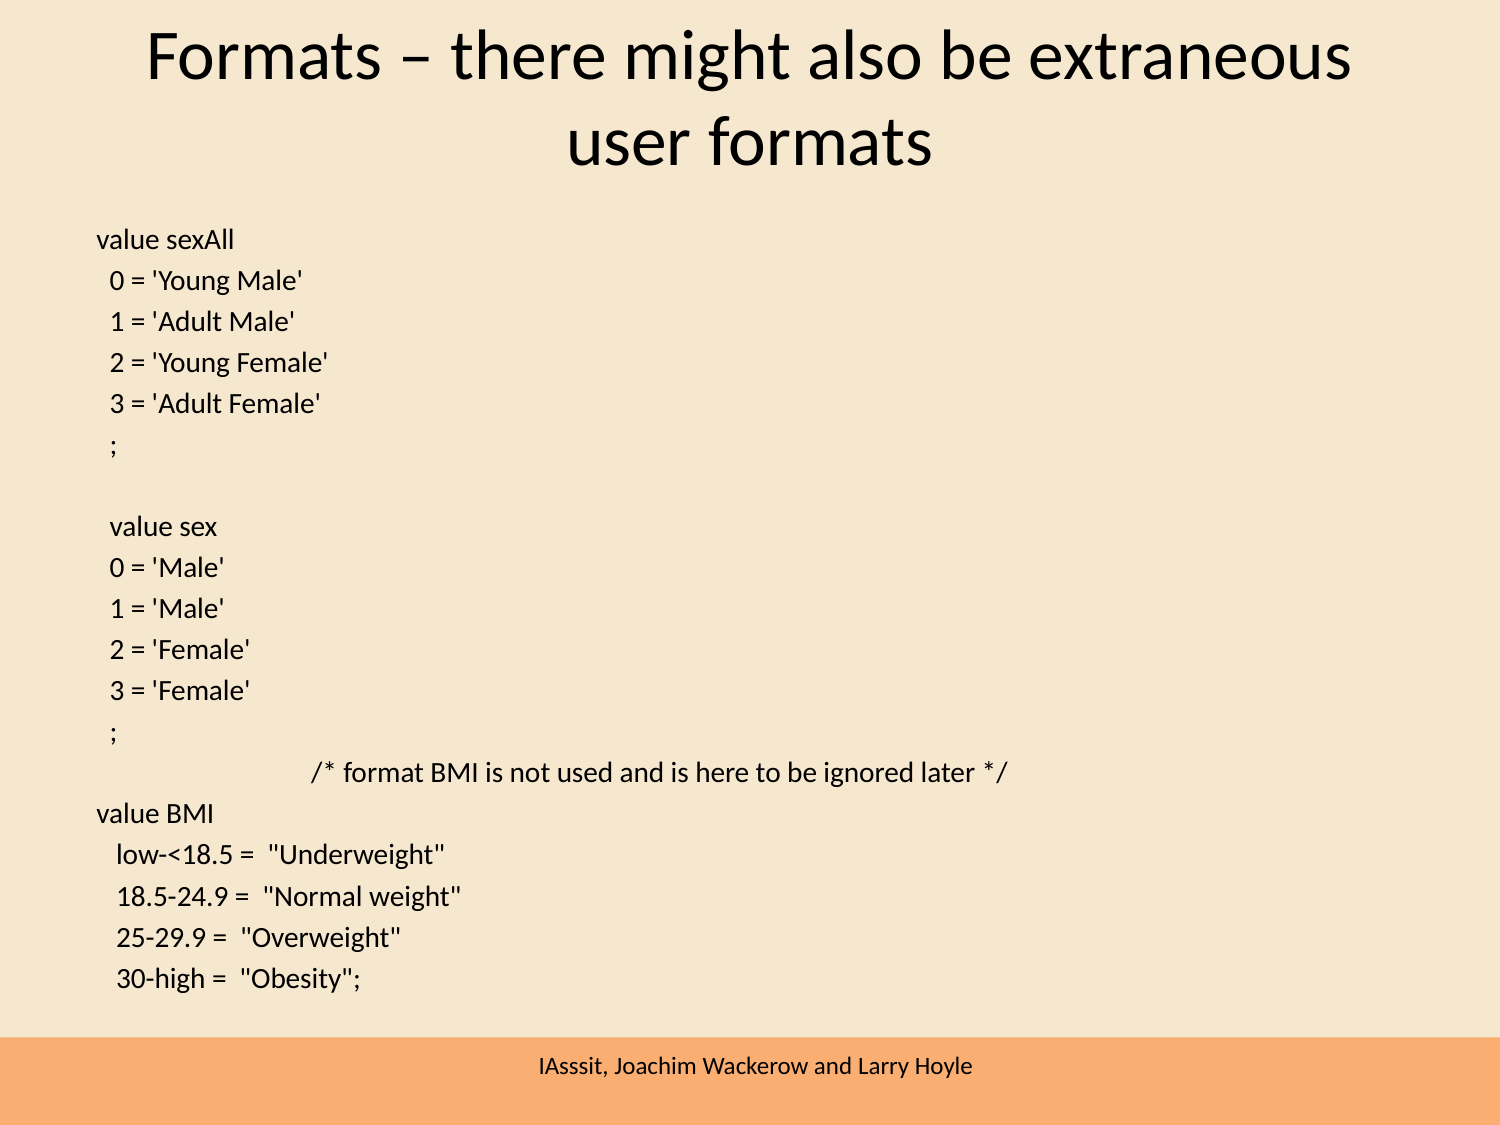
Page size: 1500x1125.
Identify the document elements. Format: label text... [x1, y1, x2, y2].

list value sexAll 0 = 'Young Male' 1 = 'Adult Male' 2 = 'Young Female' 3 = 'Adult Female' ; value sex 0 = 'Male' 1 = 'Male' 2 = 'Female' 3 = 'Female' ; /* format BMI is not used and is here to be ignored later */ value BMI low-<18.5 = "Underweight" 18.5-24.9 = "Normal weight" 25-29.9 = "Overweight" 30-high = "Obesity"; [75, 212, 1425, 1005]
title Formats – there might also be extraneous user formats [75, 0, 1425, 188]
footer IAsssit, Joachim Wackerow and Larry Hoyle [399, 1042, 1113, 1103]
